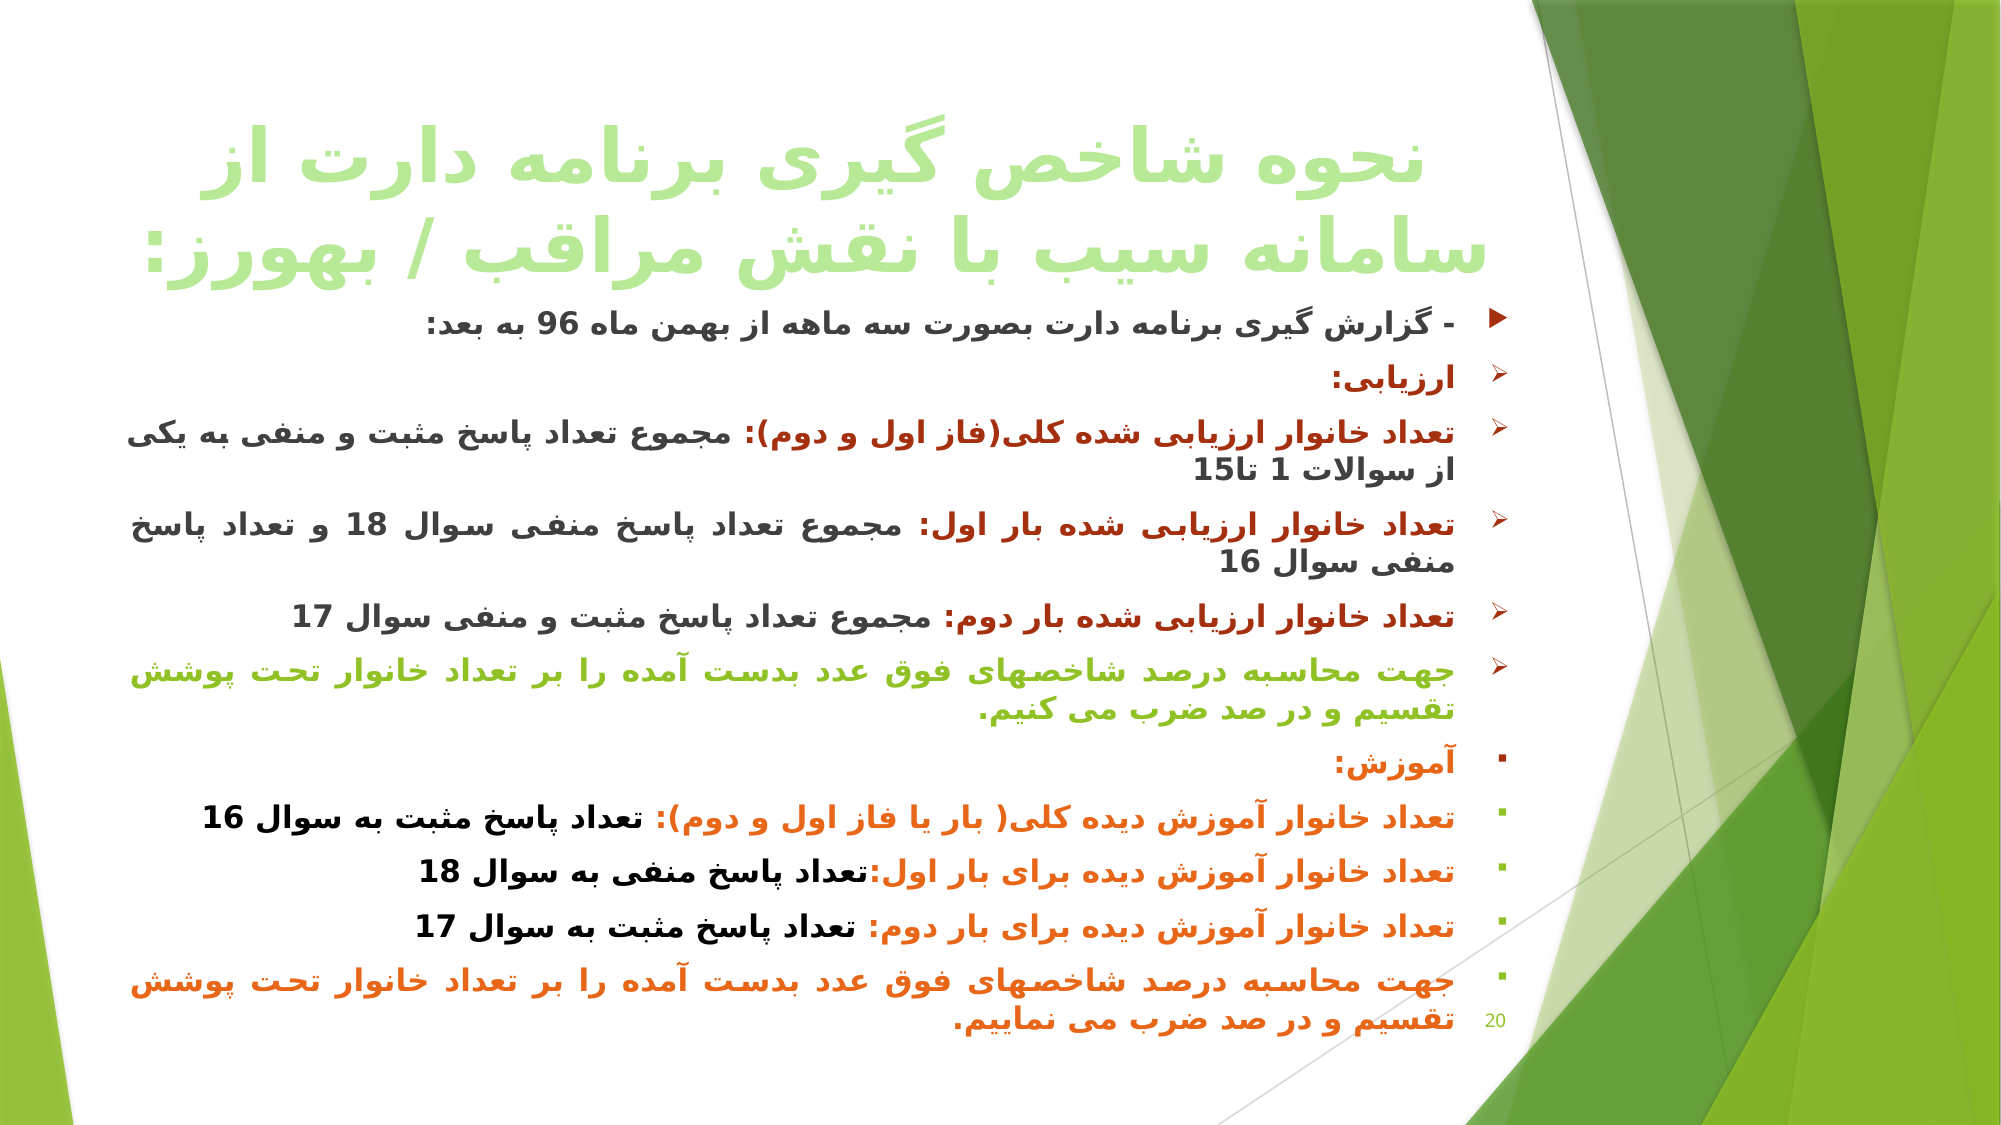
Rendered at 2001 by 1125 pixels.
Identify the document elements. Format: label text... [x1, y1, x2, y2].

title نحوه شاخص گیری برنامه دارت از سامانه سیب با نقش مراقب / بهورز: [111, 99, 1522, 295]
slide_number 20 [1409, 991, 1522, 1051]
list - گزارش گیری برنامه دارت بصورت سه ماهه از بهمن ماه 96 به بعد: ارزیابی: تعداد خانوار ارزیابی شده کلی(فاز اول و دوم): مجموع تعداد پاسخ مثبت و منفی به یکی از سوالات 1 تا15 تعداد خانوار ارزیابی شده بار اول: مجموع تعداد پاسخ منفی سوال 18 و تعداد پاسخ منفی سوال 16 تعداد خانوار ارزیابی شده بار دوم: مجموع تعداد پاسخ مثبت و منفی سوال 17 جهت محاسبه درصد شاخصهای فوق عدد بدست آمده را بر تعداد خانوار تحت پوشش تقسیم و در صد ضرب می کنیم. آموزش: تعداد خانوار آموزش دیده کلی( بار یا فاز اول و دوم): تعداد پاسخ مثبت به سوال 16 تعداد خانوار آموزش دیده برای بار اول:تعداد پاسخ منفی به سوال 18 تعداد خانوار آموزش دیده برای بار دوم: تعداد پاسخ مثبت به سوال 17 جهت محاسبه درصد شاخصهای فوق عدد بدست آمده را بر تعداد خانوار تحت پوشش تقسیم و در صد ضرب می نماییم. [111, 295, 1522, 1051]
